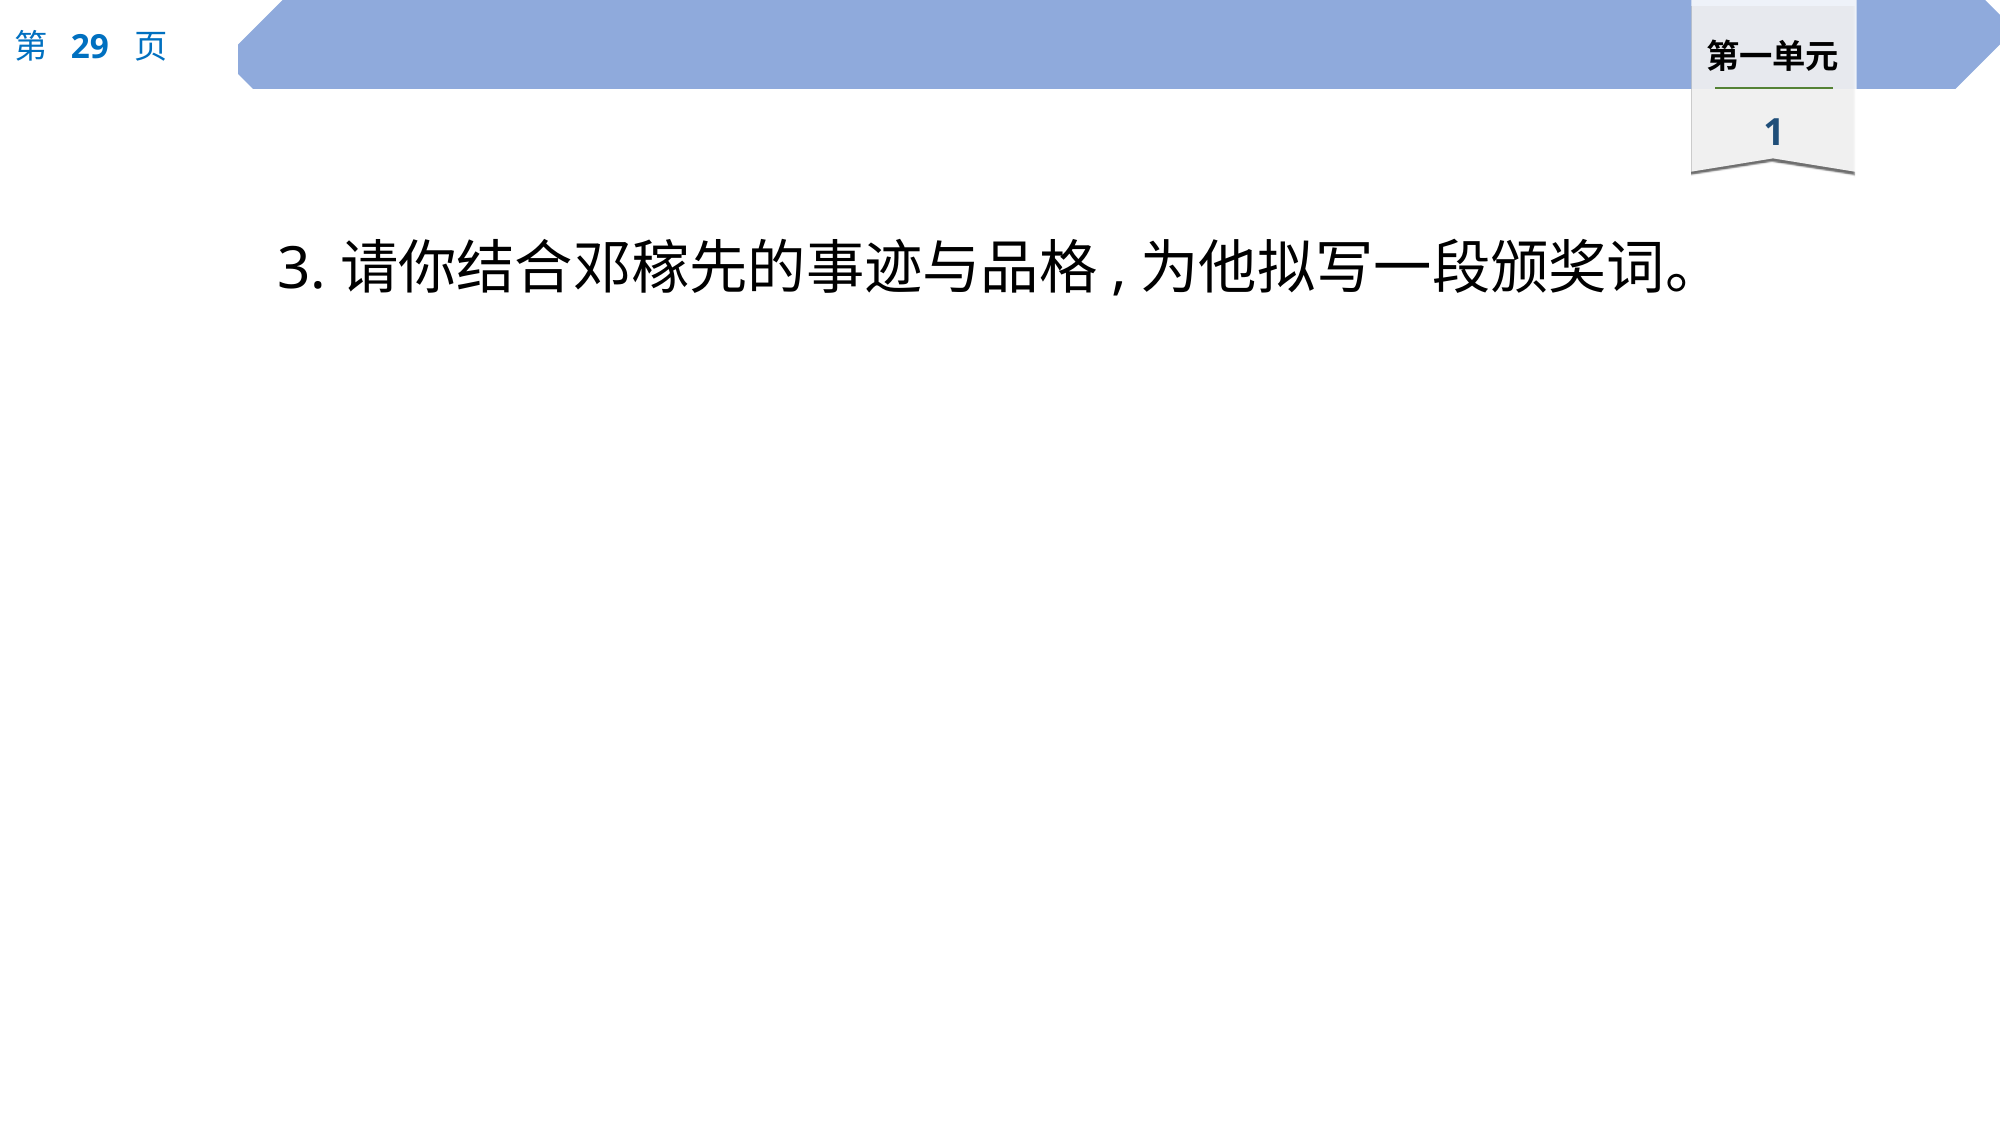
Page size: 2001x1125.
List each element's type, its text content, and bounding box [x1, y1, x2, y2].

list 3.请你结合邓稼先的事迹与品格,为他拟写一段颁奖词。 [144, 187, 1926, 1043]
